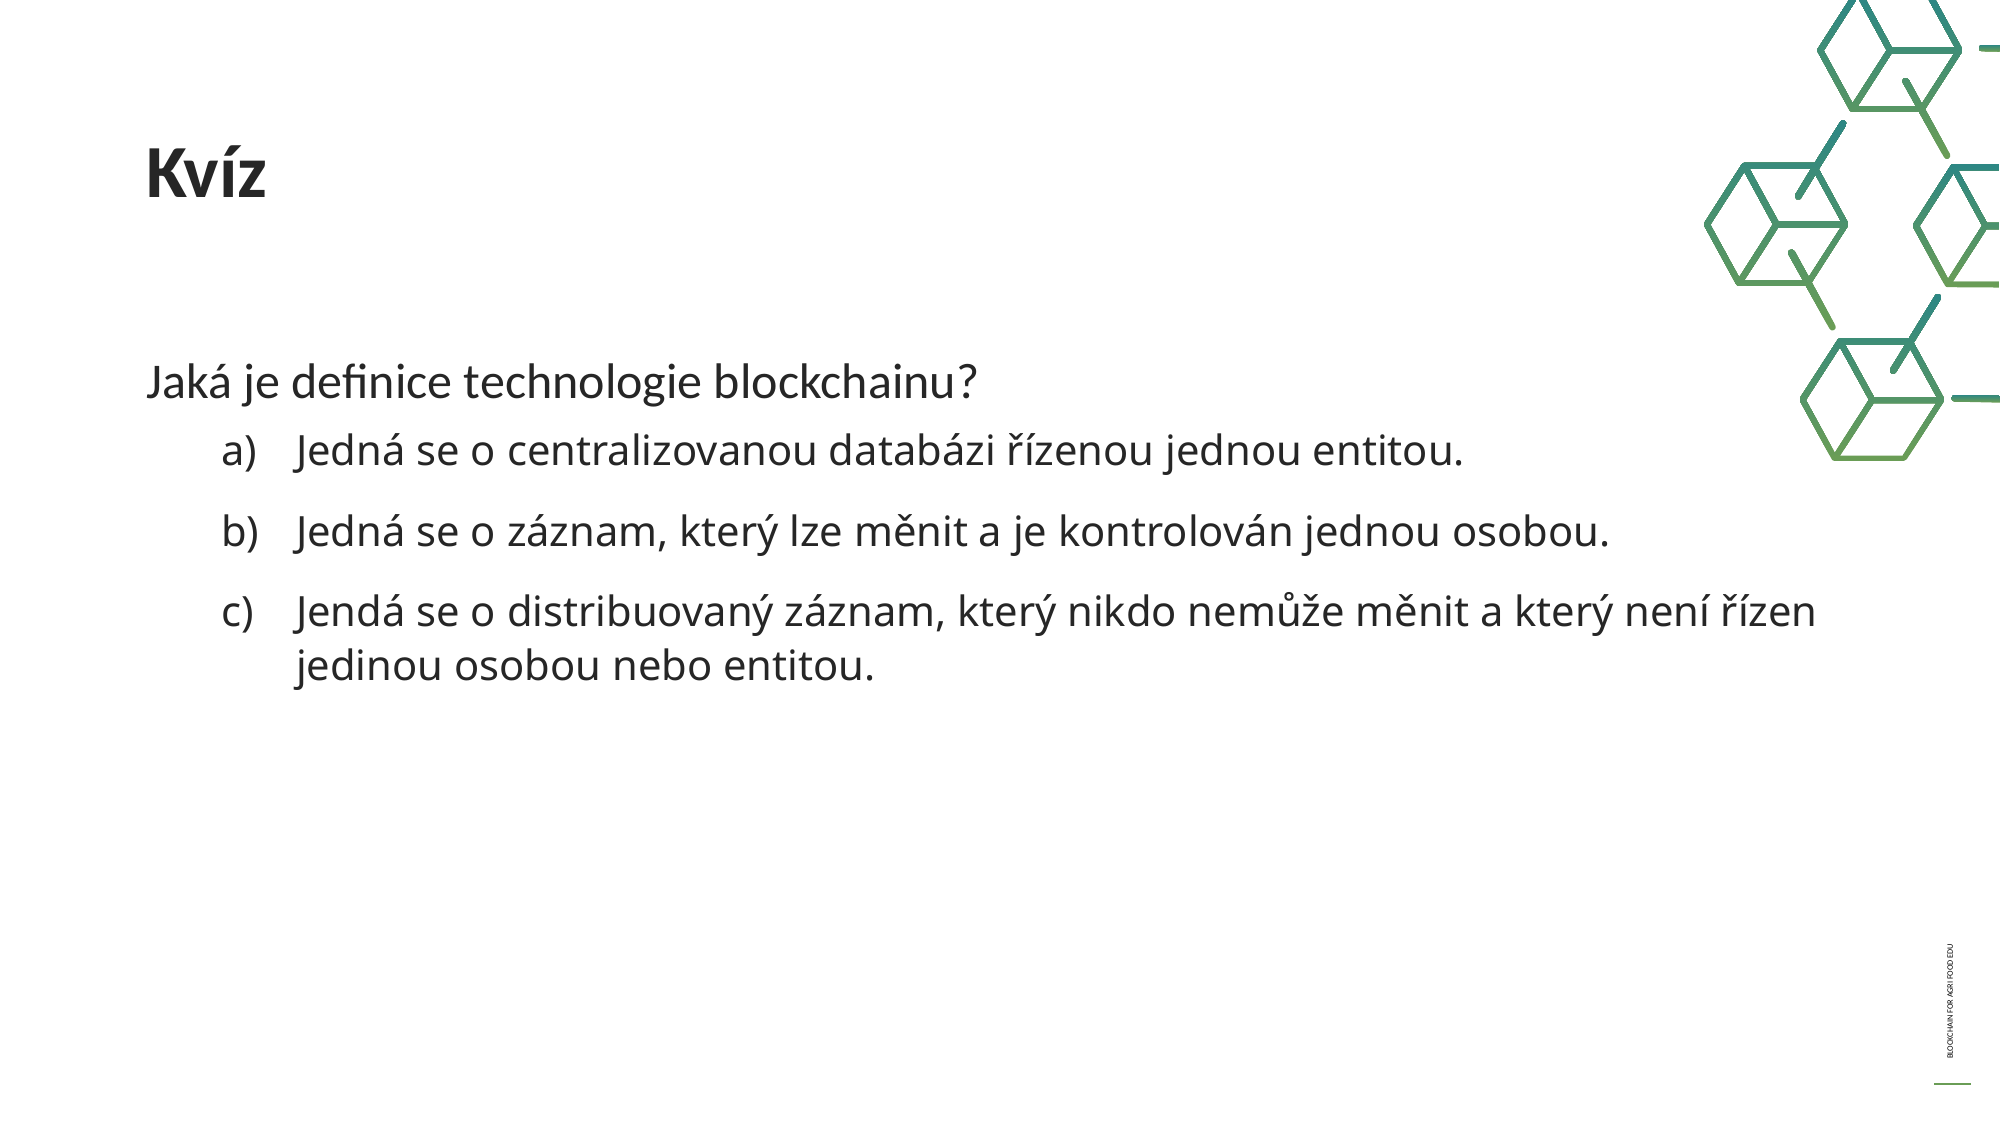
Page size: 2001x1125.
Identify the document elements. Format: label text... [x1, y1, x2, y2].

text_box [1703, 0, 2000, 462]
list Kvíz [130, 124, 1698, 337]
list Jaká je definice technologie blockchainu? Jedná se o centralizovanou databázi řízenou jednou entitou. Jedná se o záznam, který lze měnit a je kontrolován jednou osobou. Jendá se o distribuovaný záznam, který nikdo nemůže měnit a který není řízen jedinou osobou nebo entitou. [130, 348, 1869, 1035]
